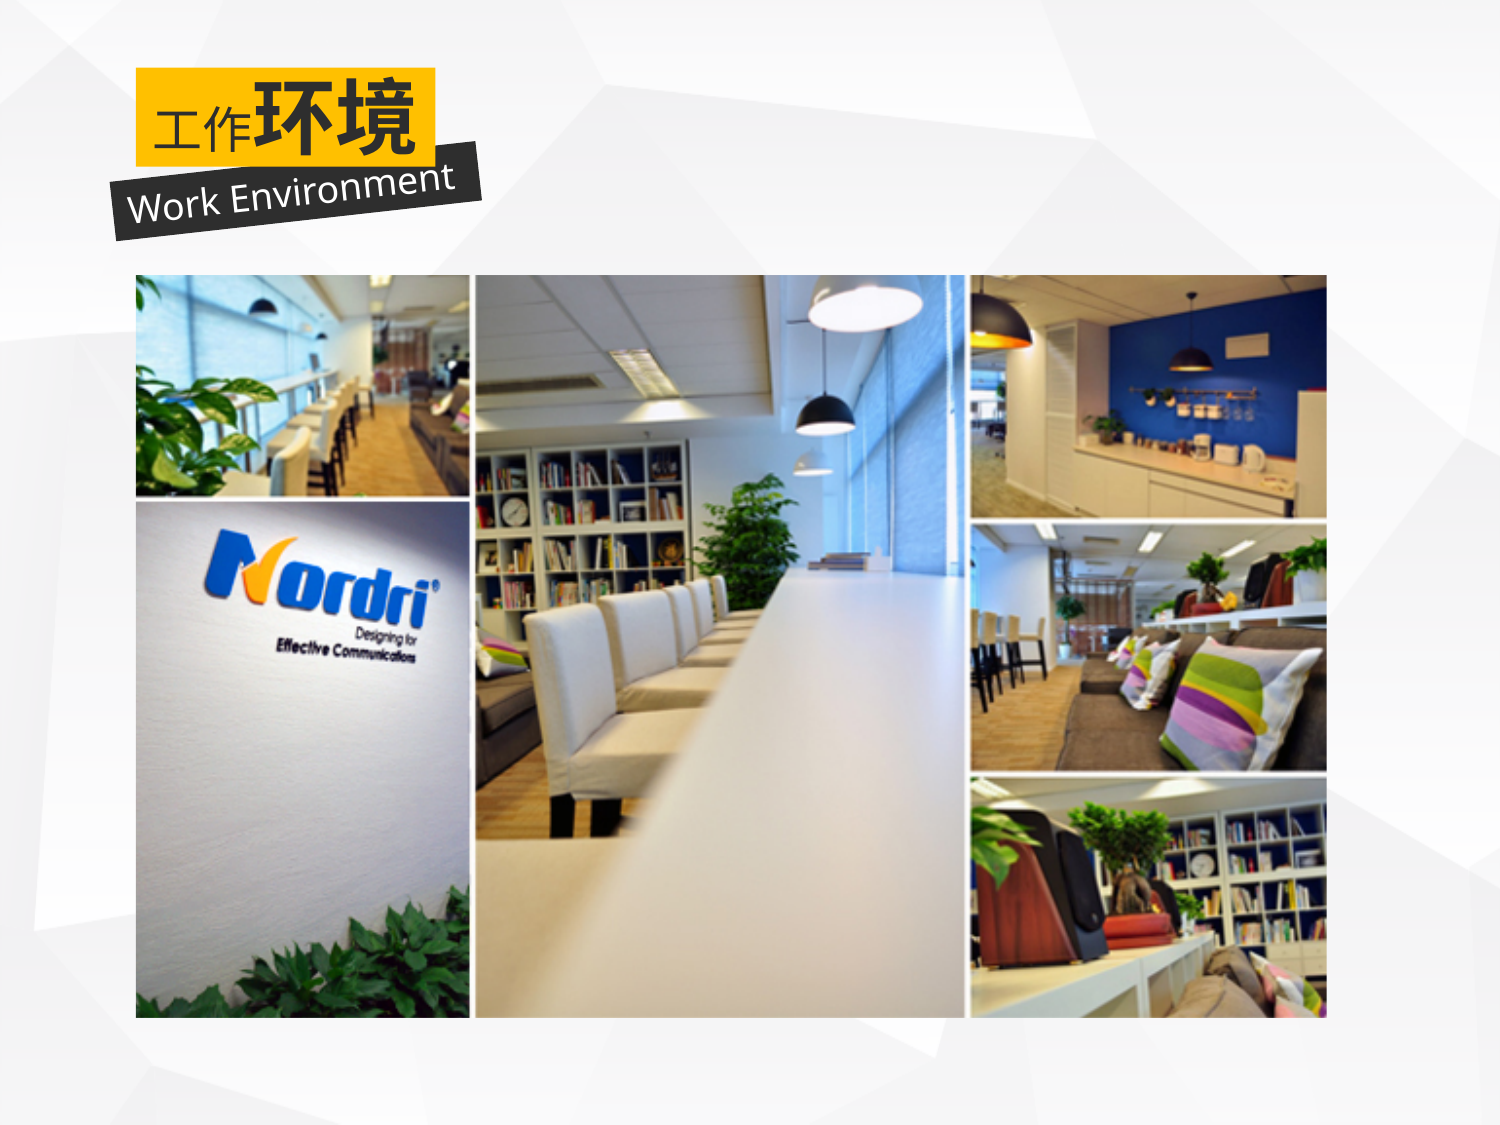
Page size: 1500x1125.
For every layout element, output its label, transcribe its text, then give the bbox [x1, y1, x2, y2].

text_box 工作环境 [137, 58, 434, 173]
text_box Work Environment [109, 141, 482, 242]
picture [0, 0, 1500, 1125]
